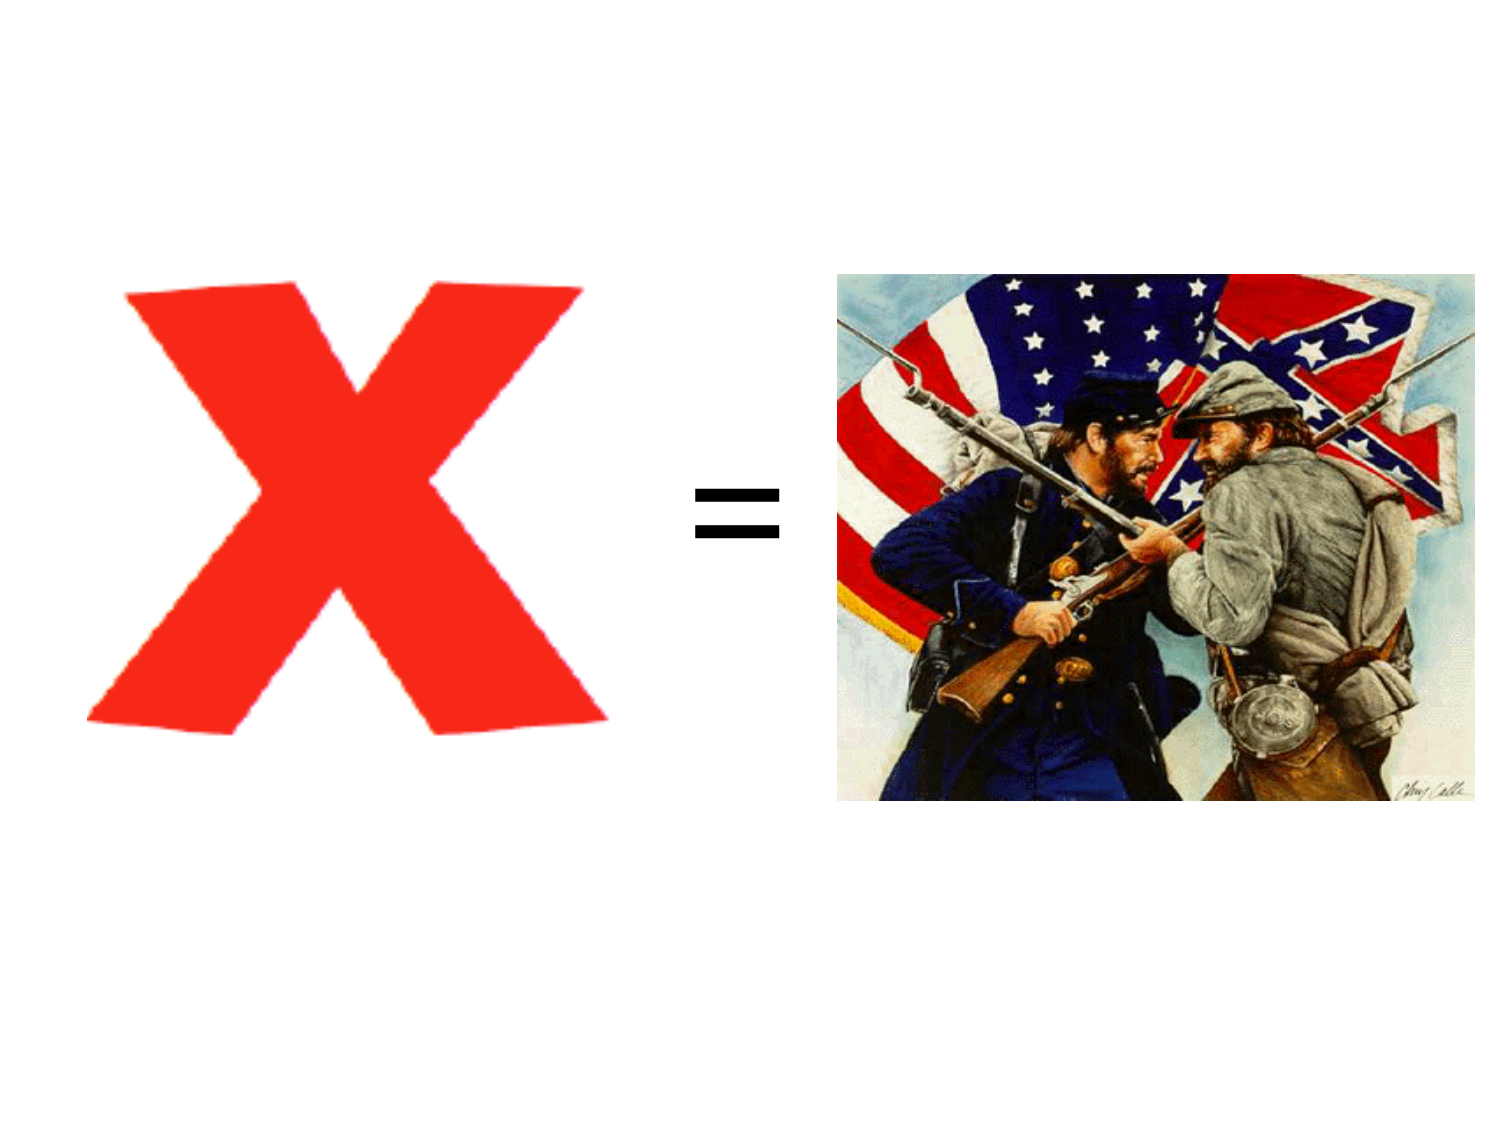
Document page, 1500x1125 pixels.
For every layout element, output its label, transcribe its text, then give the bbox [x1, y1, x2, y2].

picture [837, 274, 1476, 801]
picture [87, 262, 613, 751]
text_box = [670, 387, 805, 623]
